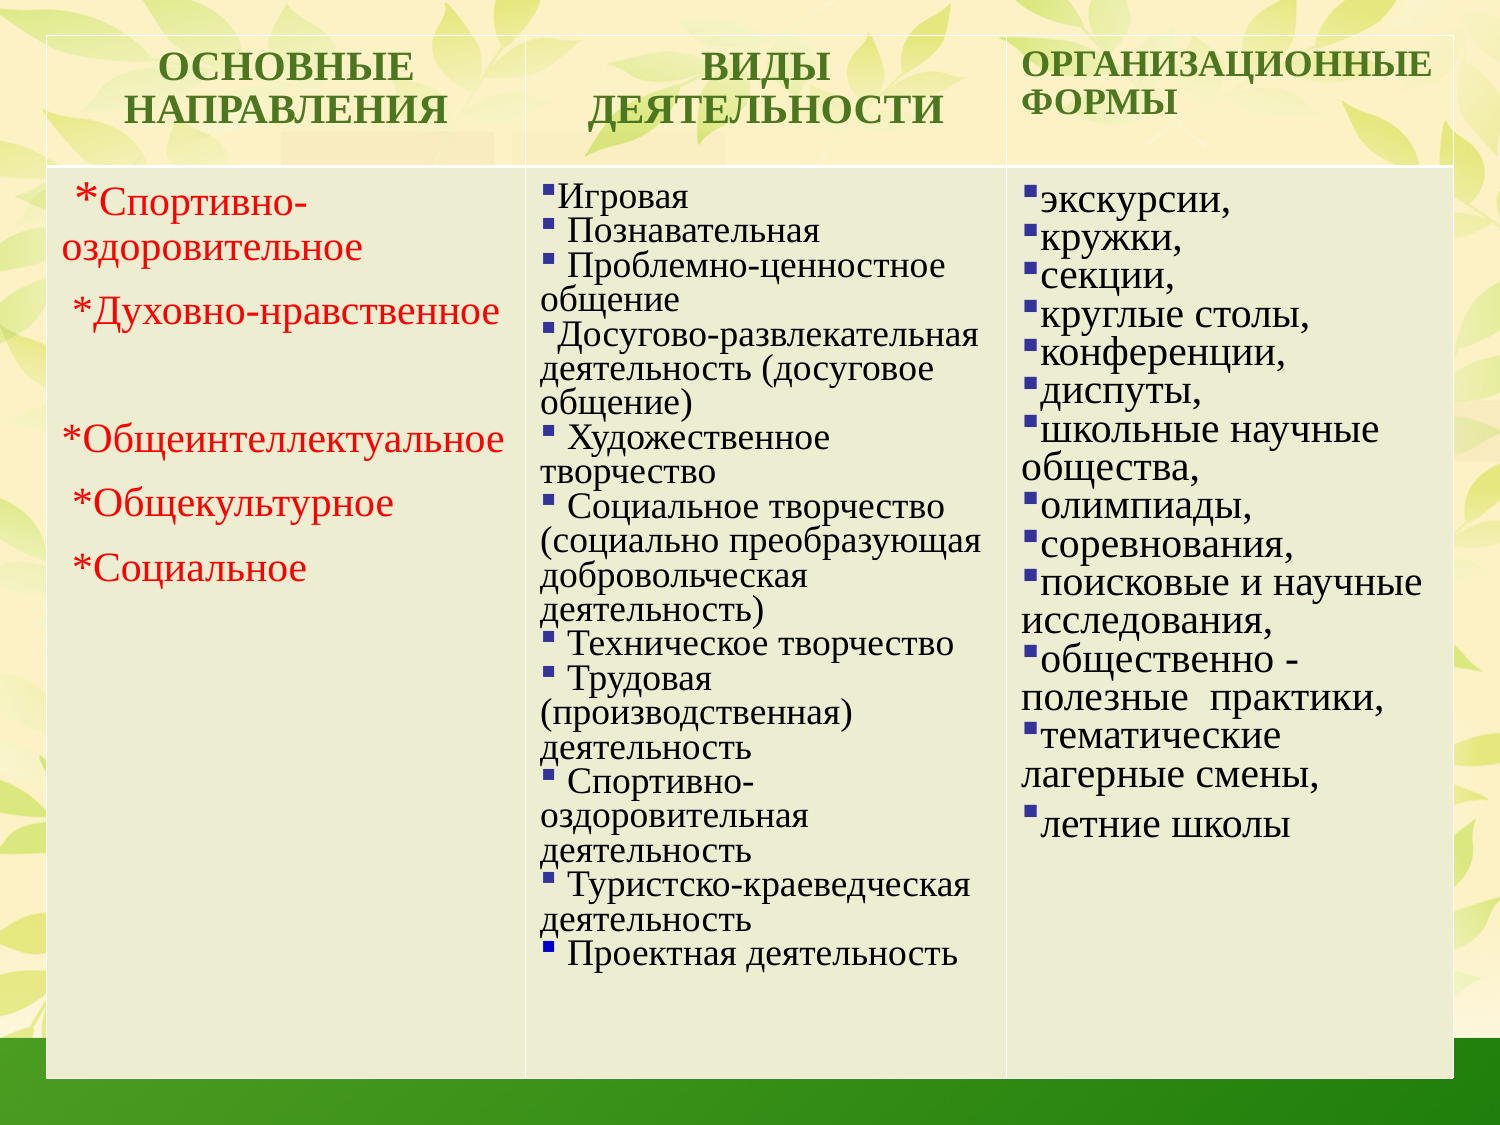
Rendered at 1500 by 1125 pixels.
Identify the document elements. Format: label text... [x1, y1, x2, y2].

table_cell Игровая Познавательная Проблемно-ценностное общение Досугово-развлекательная деятельность (досуговое общение) Художественное творчество Социальное творчество (социально преобразующая добровольческая деятельность) Техническое творчество Трудовая (производственная) деятельность Спортивно-оздоровительная деятельность Туристско-краеведческая деятельность Проектная деятельность [526, 168, 1006, 1078]
picture [0, 0, 1500, 1125]
table_header ВИДЫ ДЕЯТЕЛЬНОСТИ [526, 36, 1006, 165]
table_header ОСНОВНЫЕ НАПРАВЛЕНИЯ [47, 36, 525, 165]
table_header ОРГАНИЗАЦИОННЫЕ ФОРМЫ [1007, 36, 1453, 165]
table_cell экскурсии, кружки, секции, круглые столы, конференции, диспуты, школьные научные общества, олимпиады, соревнования, поисковые и научные исследования, общественно -полезные практики, тематические лагерные смены, летние школы [1007, 168, 1453, 1078]
table_cell *Спортивно-оздоровительное *Духовно-нравственное *Общеинтеллектуальное *Общекультурное *Социальное [47, 168, 525, 1078]
